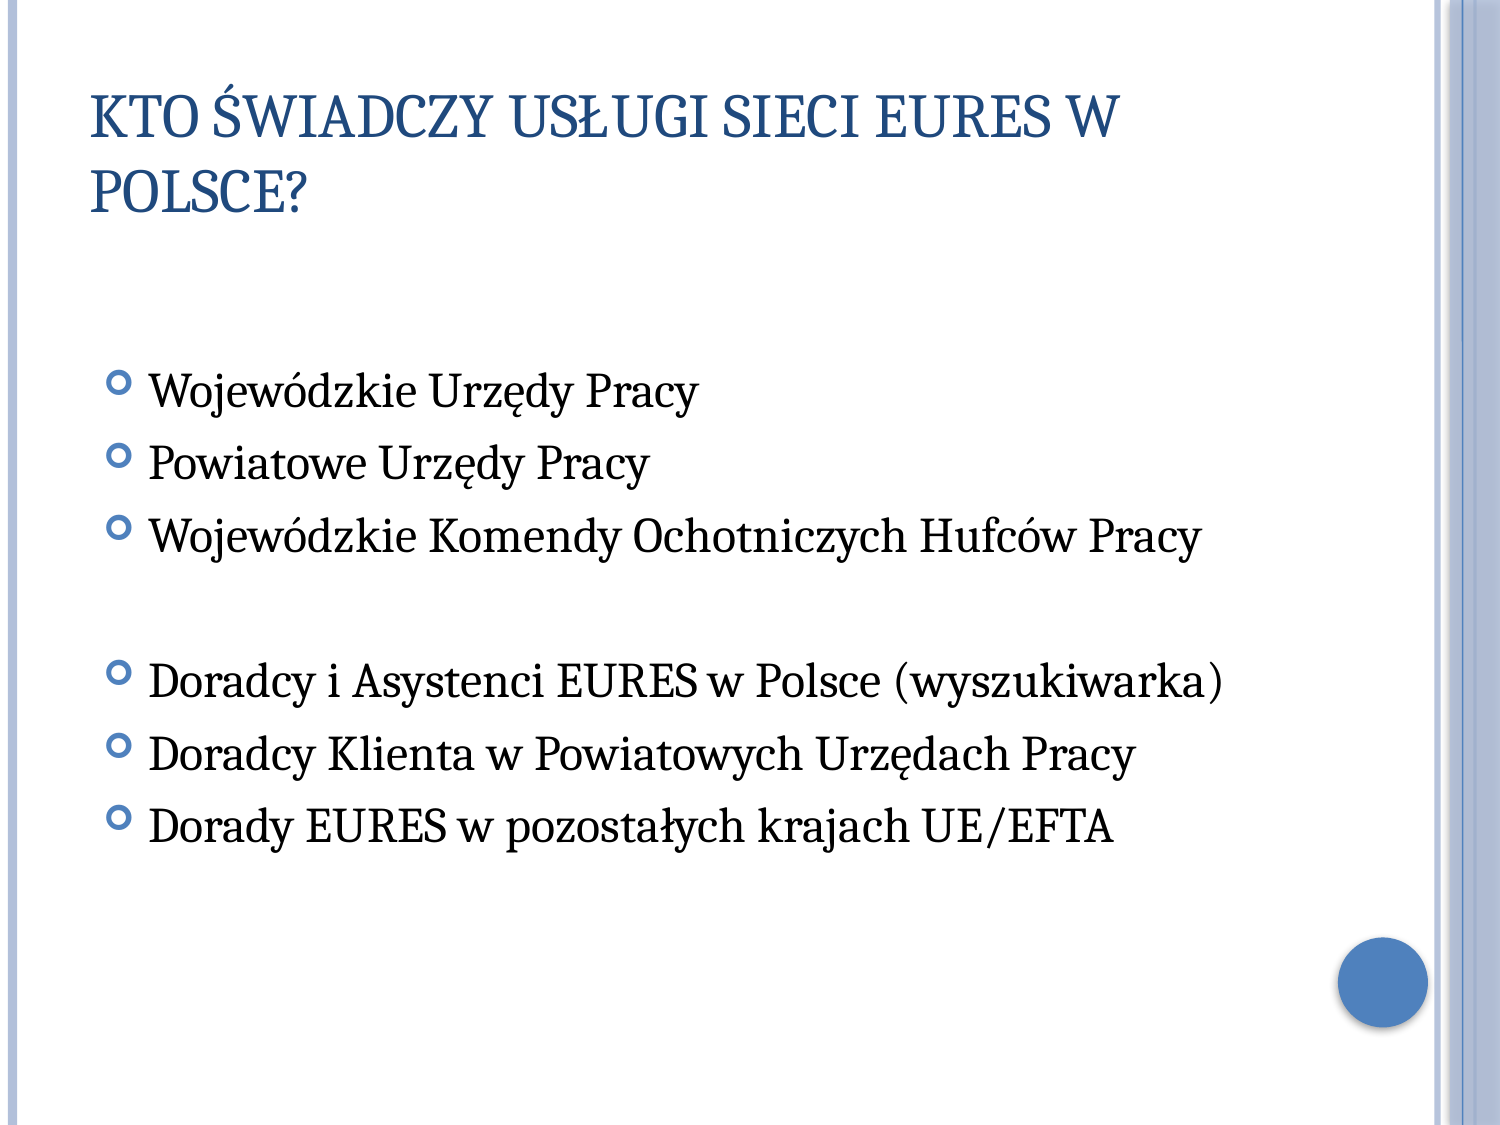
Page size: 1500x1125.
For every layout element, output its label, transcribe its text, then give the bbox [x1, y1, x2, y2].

title Kto świadczy usługi sieci EURES w Polsce? [75, 45, 1300, 233]
list Wojewódzkie Urzędy Pracy Powiatowe Urzędy Pracy Wojewódzkie Komendy Ochotniczych Hufców Pracy Doradcy i Asystenci EURES w Polsce (wyszukiwarka) Doradcy Klienta w Powiatowych Urzędach Pracy Dorady EURES w pozostałych krajach UE/EFTA [88, 349, 1314, 922]
